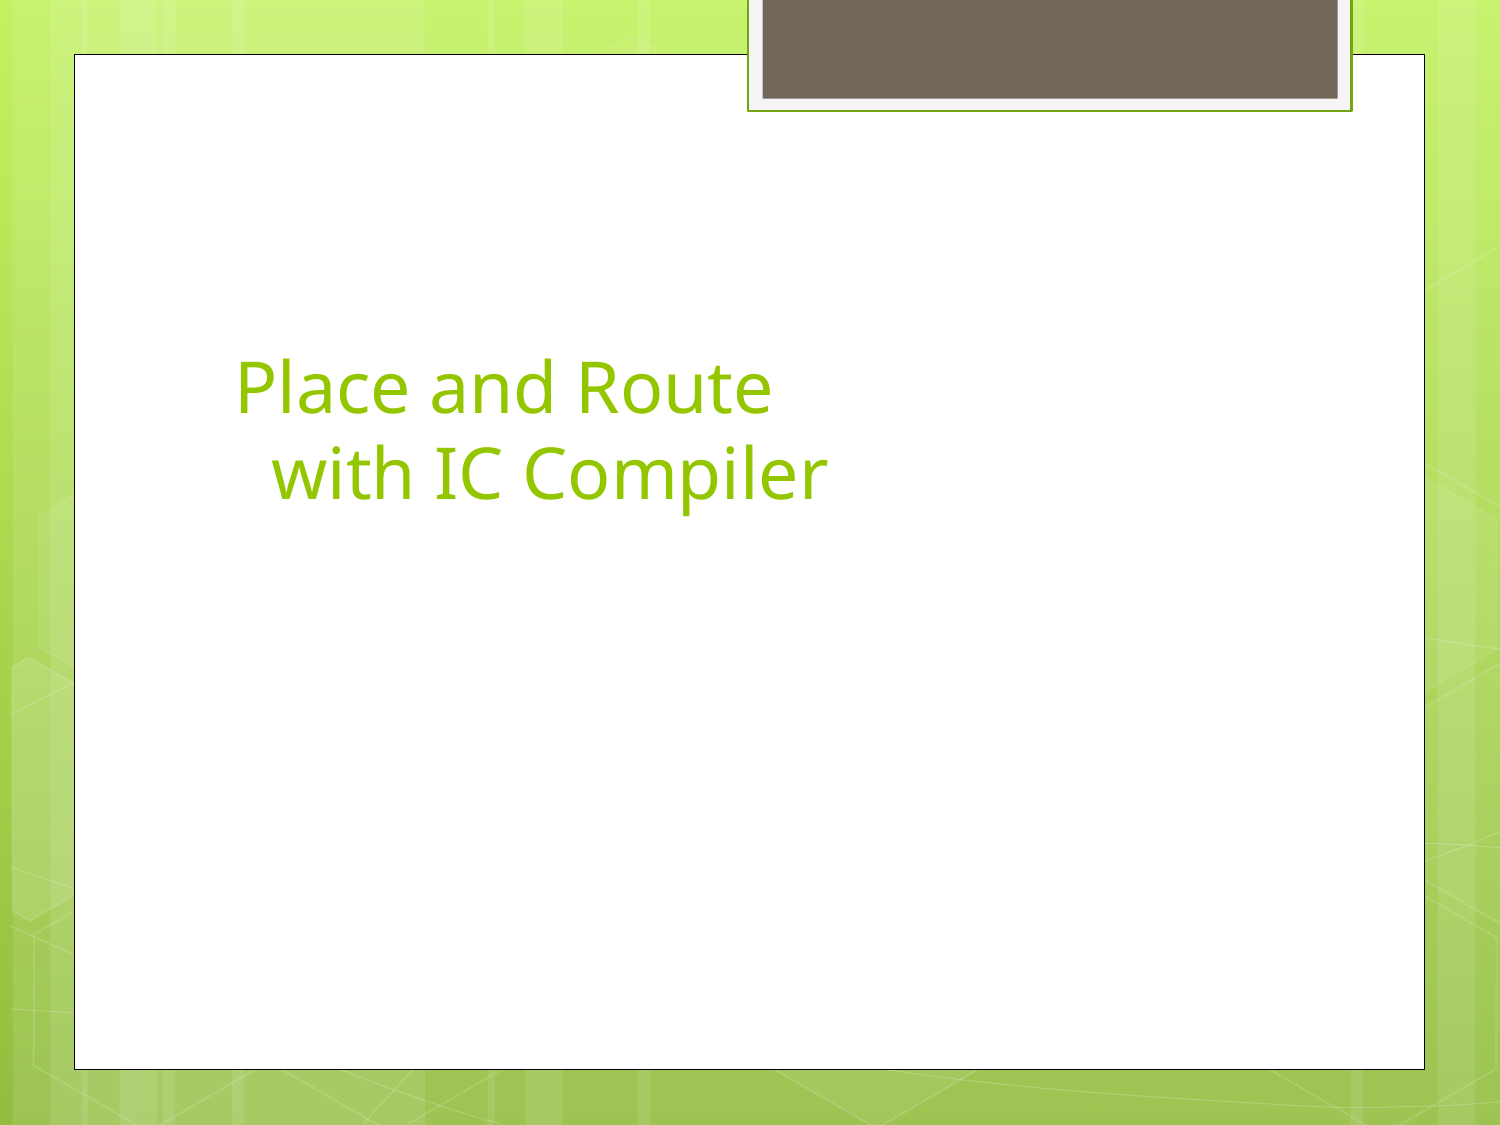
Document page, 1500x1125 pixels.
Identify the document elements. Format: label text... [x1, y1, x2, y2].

title Place and Route with IC Compiler [219, 333, 1372, 522]
